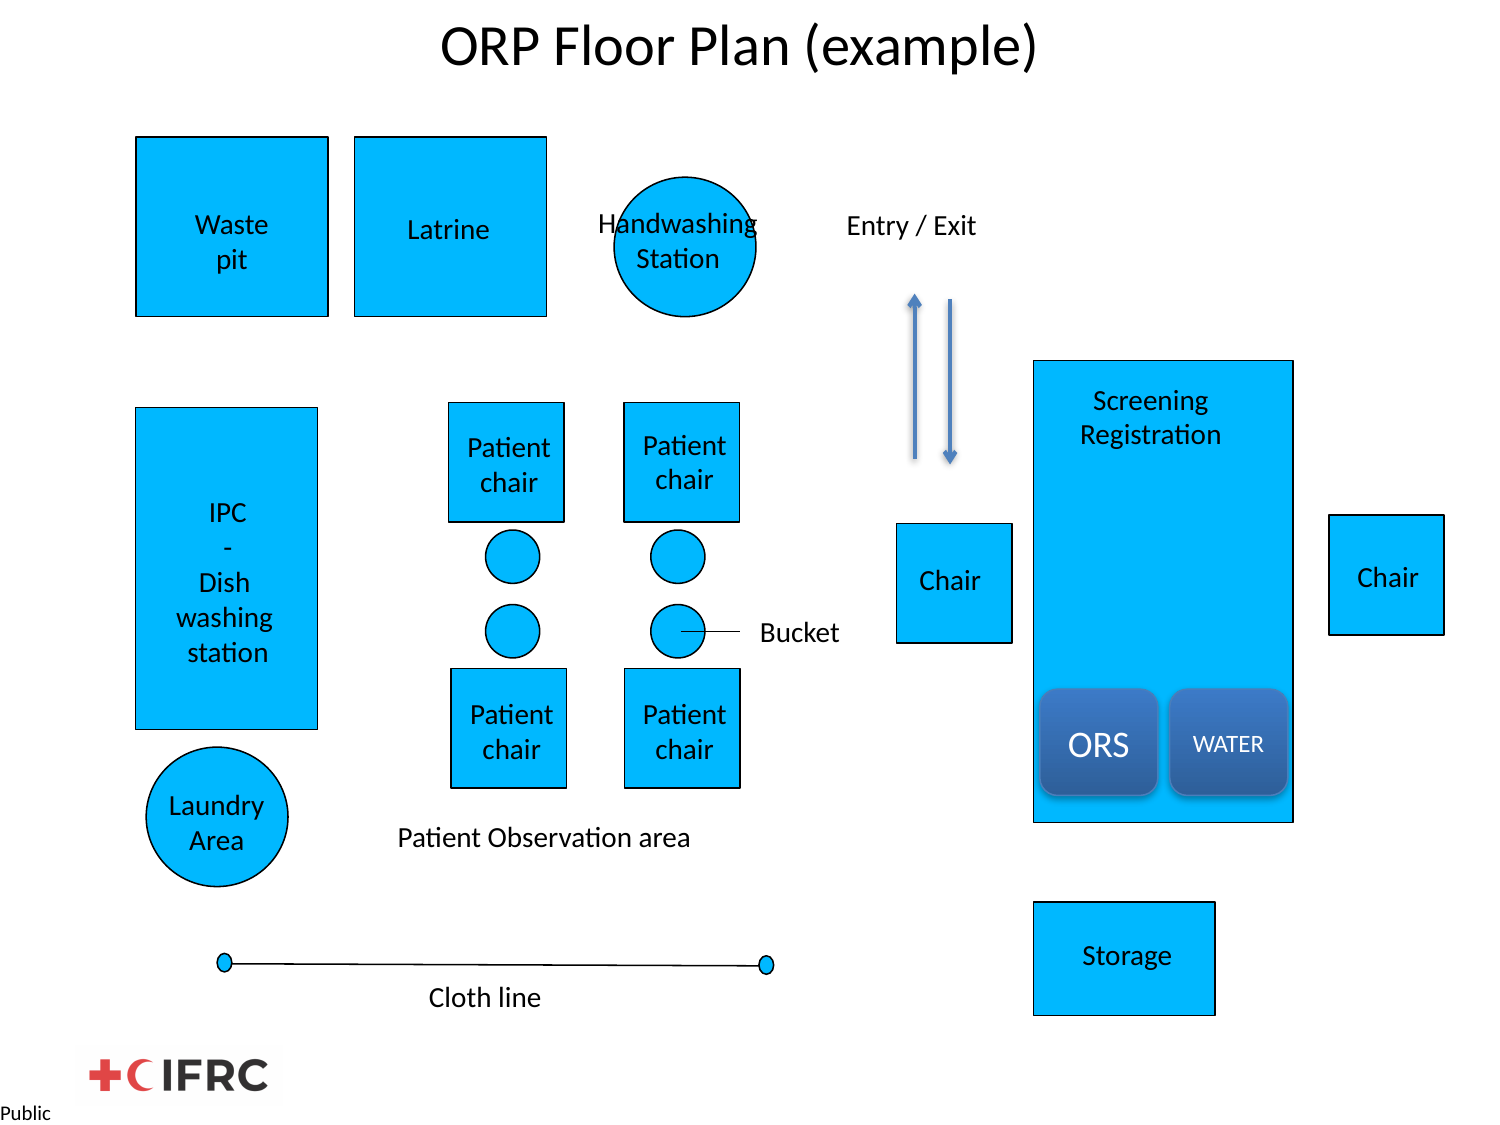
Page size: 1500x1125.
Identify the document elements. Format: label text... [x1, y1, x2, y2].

title ORP Floor Plan (example) [64, 0, 1415, 136]
picture [75, 1045, 283, 1106]
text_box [135, 136, 1445, 1021]
